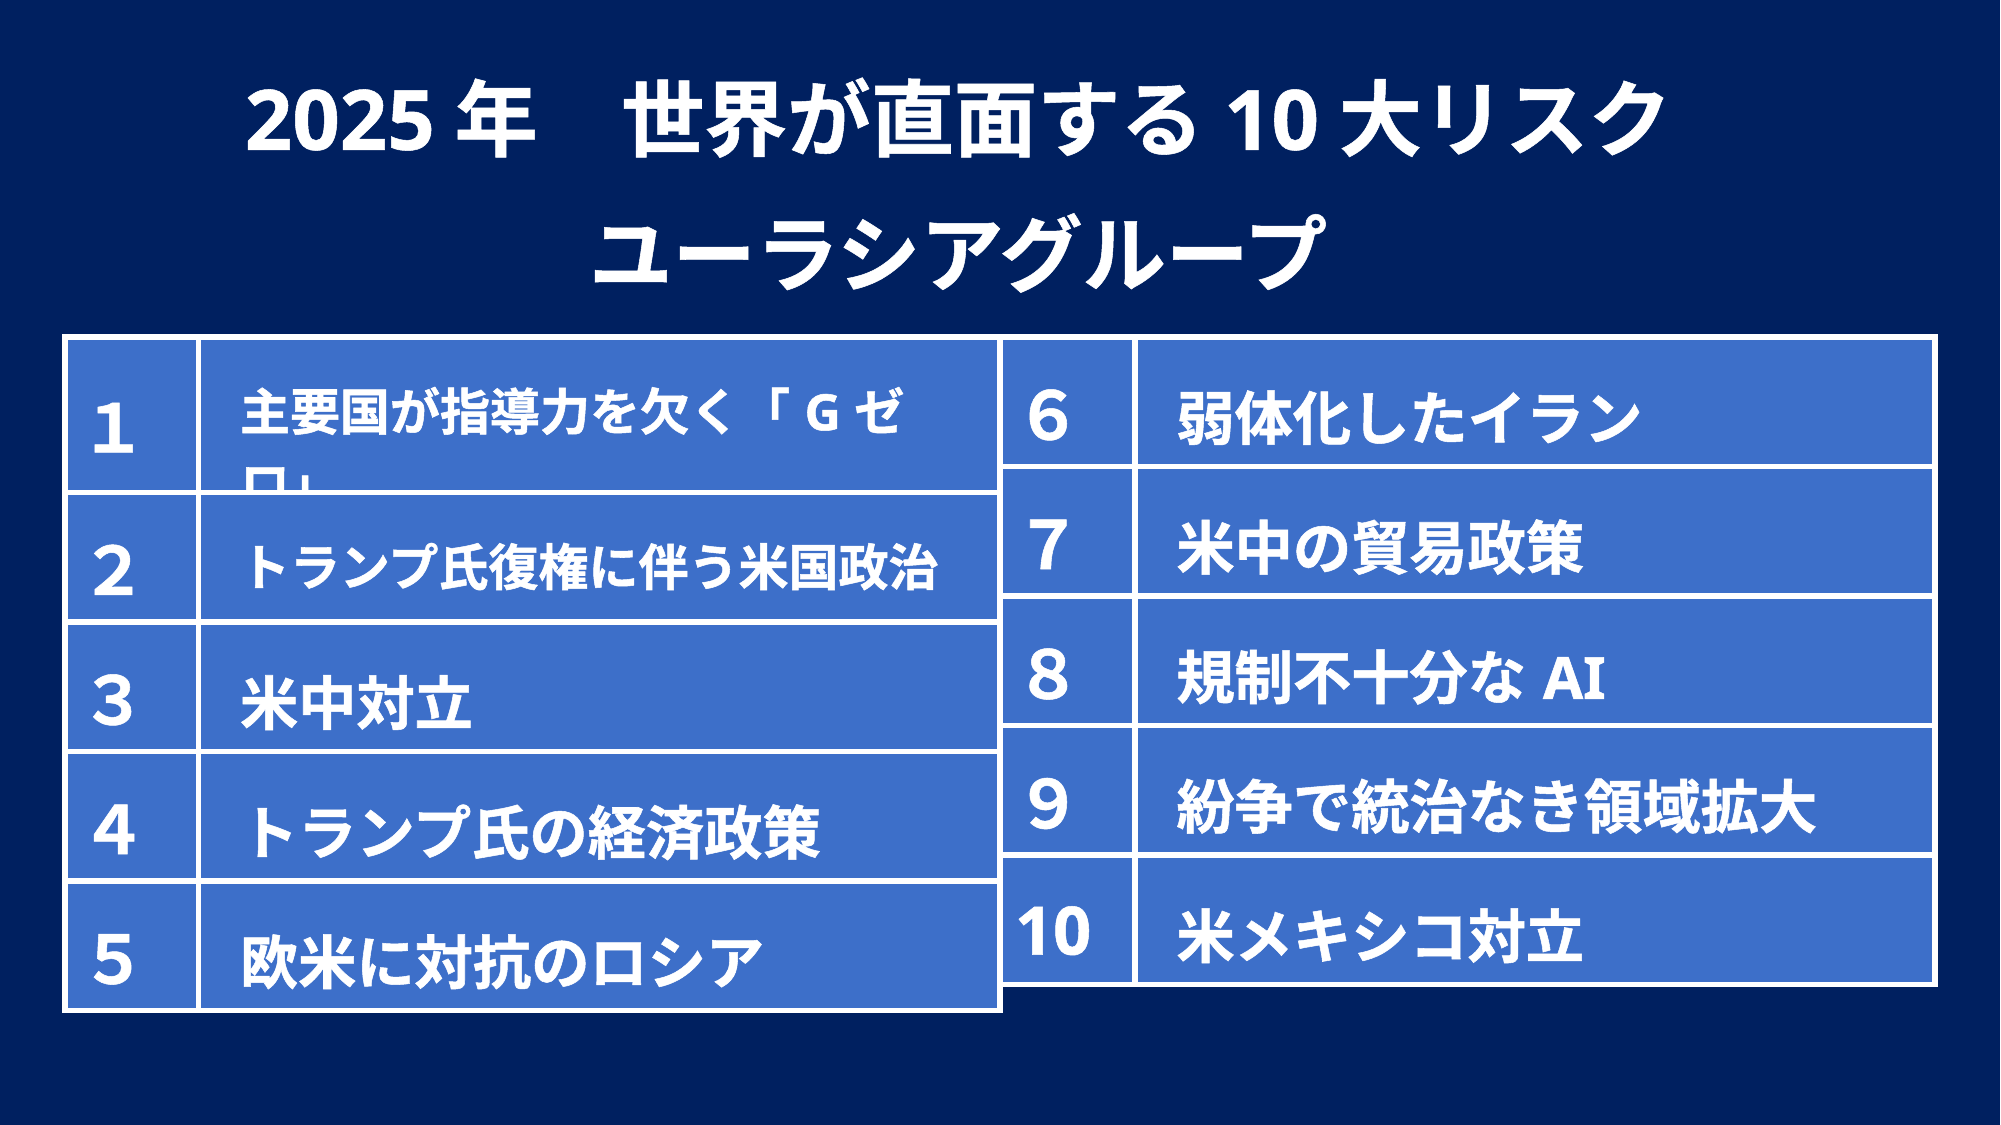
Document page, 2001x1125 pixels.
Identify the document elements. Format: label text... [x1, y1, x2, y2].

table_cell ３ [68, 625, 196, 749]
table_cell ８ [1003, 599, 1132, 723]
table_cell 規制不十分なAI [1138, 599, 1932, 723]
table_header 弱体化したイラン [1138, 340, 1932, 464]
table_header １ [68, 340, 196, 490]
table_header 主要国が指導力を欠く「Gゼロ」 [201, 340, 997, 490]
table_header ６ [1003, 340, 1132, 464]
table_cell ９ [1003, 728, 1132, 852]
table_cell トランプ氏復権に伴う米国政治 [201, 495, 997, 619]
text_box 2025年 世界が直面する10大リスク ユーラシアグループ [229, 54, 1770, 310]
table_cell トランプ氏の経済政策 [201, 754, 997, 878]
table_cell 米メキシコ対立 [1138, 858, 1932, 982]
table_cell 米中対立 [201, 625, 997, 749]
table_cell ２ [68, 495, 196, 619]
table_cell 10 [1003, 858, 1132, 982]
table_cell 紛争で統治なき領域拡大 [1138, 728, 1932, 852]
table_cell ５ [68, 884, 196, 1008]
table_cell ４ [68, 754, 196, 878]
table_cell 欧米に対抗のロシア [201, 884, 997, 1008]
table_cell ７ [1003, 469, 1132, 593]
table_cell 米中の貿易政策 [1138, 469, 1932, 593]
